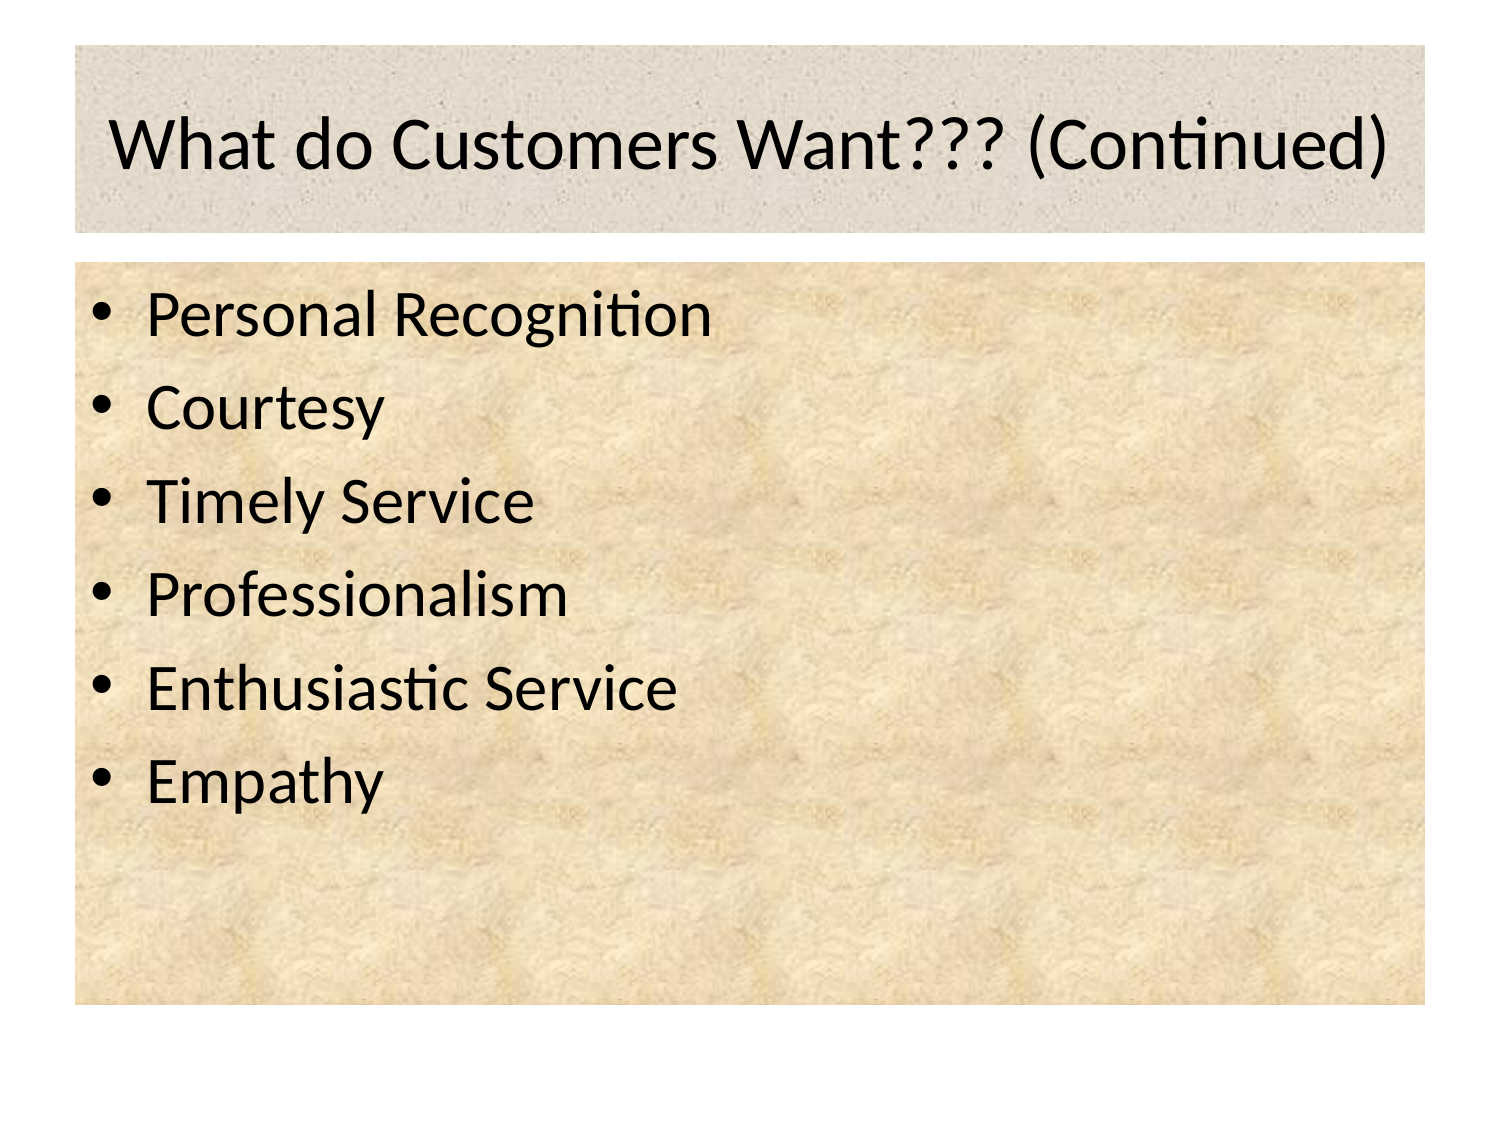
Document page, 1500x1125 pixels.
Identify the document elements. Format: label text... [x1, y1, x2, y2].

list Personal Recognition Courtesy Timely Service Professionalism Enthusiastic Service Empathy [75, 262, 1425, 1005]
title What do Customers Want??? (Continued) [75, 45, 1425, 233]
